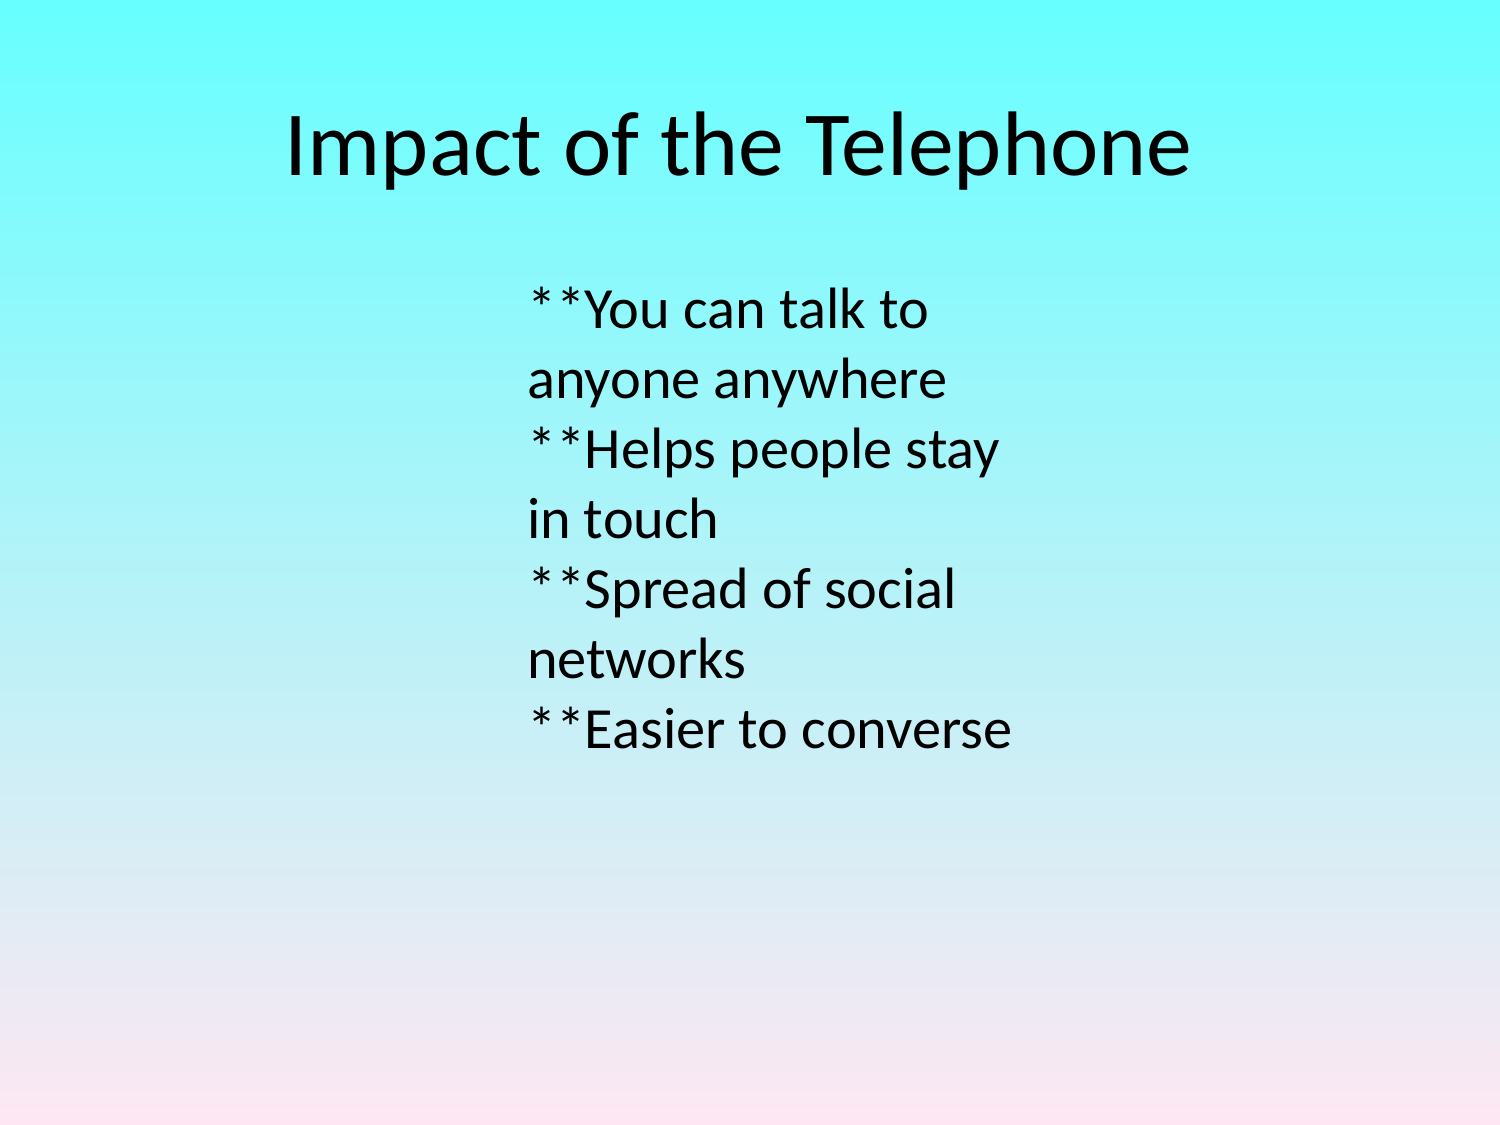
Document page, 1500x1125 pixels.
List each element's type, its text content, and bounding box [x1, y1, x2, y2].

title Impact of the Telephone [75, 45, 1425, 233]
text_box **You can talk to anyone anywhere **Helps people stay in touch **Spread of social networks **Easier to converse [512, 262, 1050, 768]
